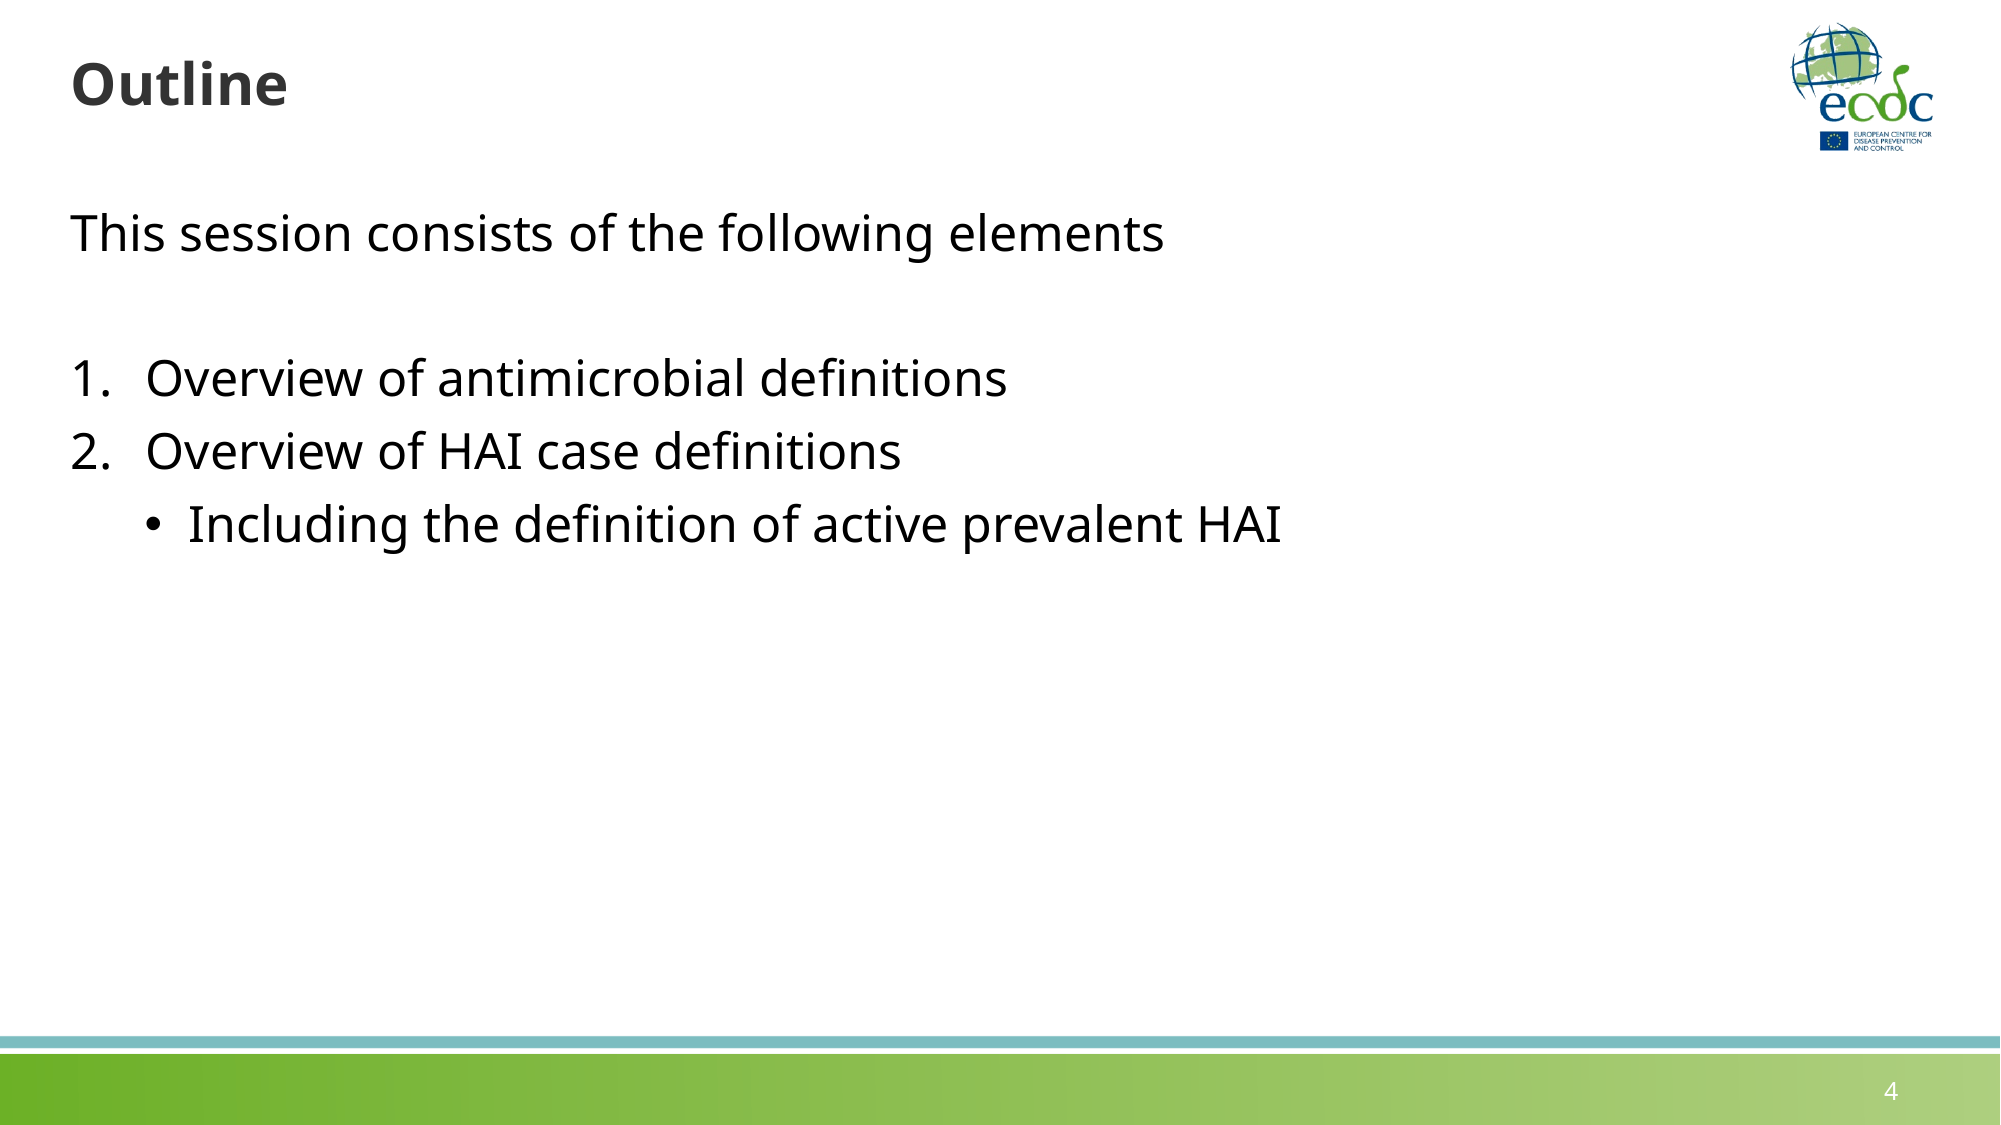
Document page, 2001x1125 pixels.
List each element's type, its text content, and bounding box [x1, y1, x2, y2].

title Outline [70, 54, 1764, 186]
slide_number 4 [1494, 1062, 1914, 1123]
picture [0, 0, 2000, 1125]
list This session consists of the following elements Overview of antimicrobial definitions Overview of HAI case definitions Including the definition of active prevalent HAI [70, 207, 1936, 1025]
